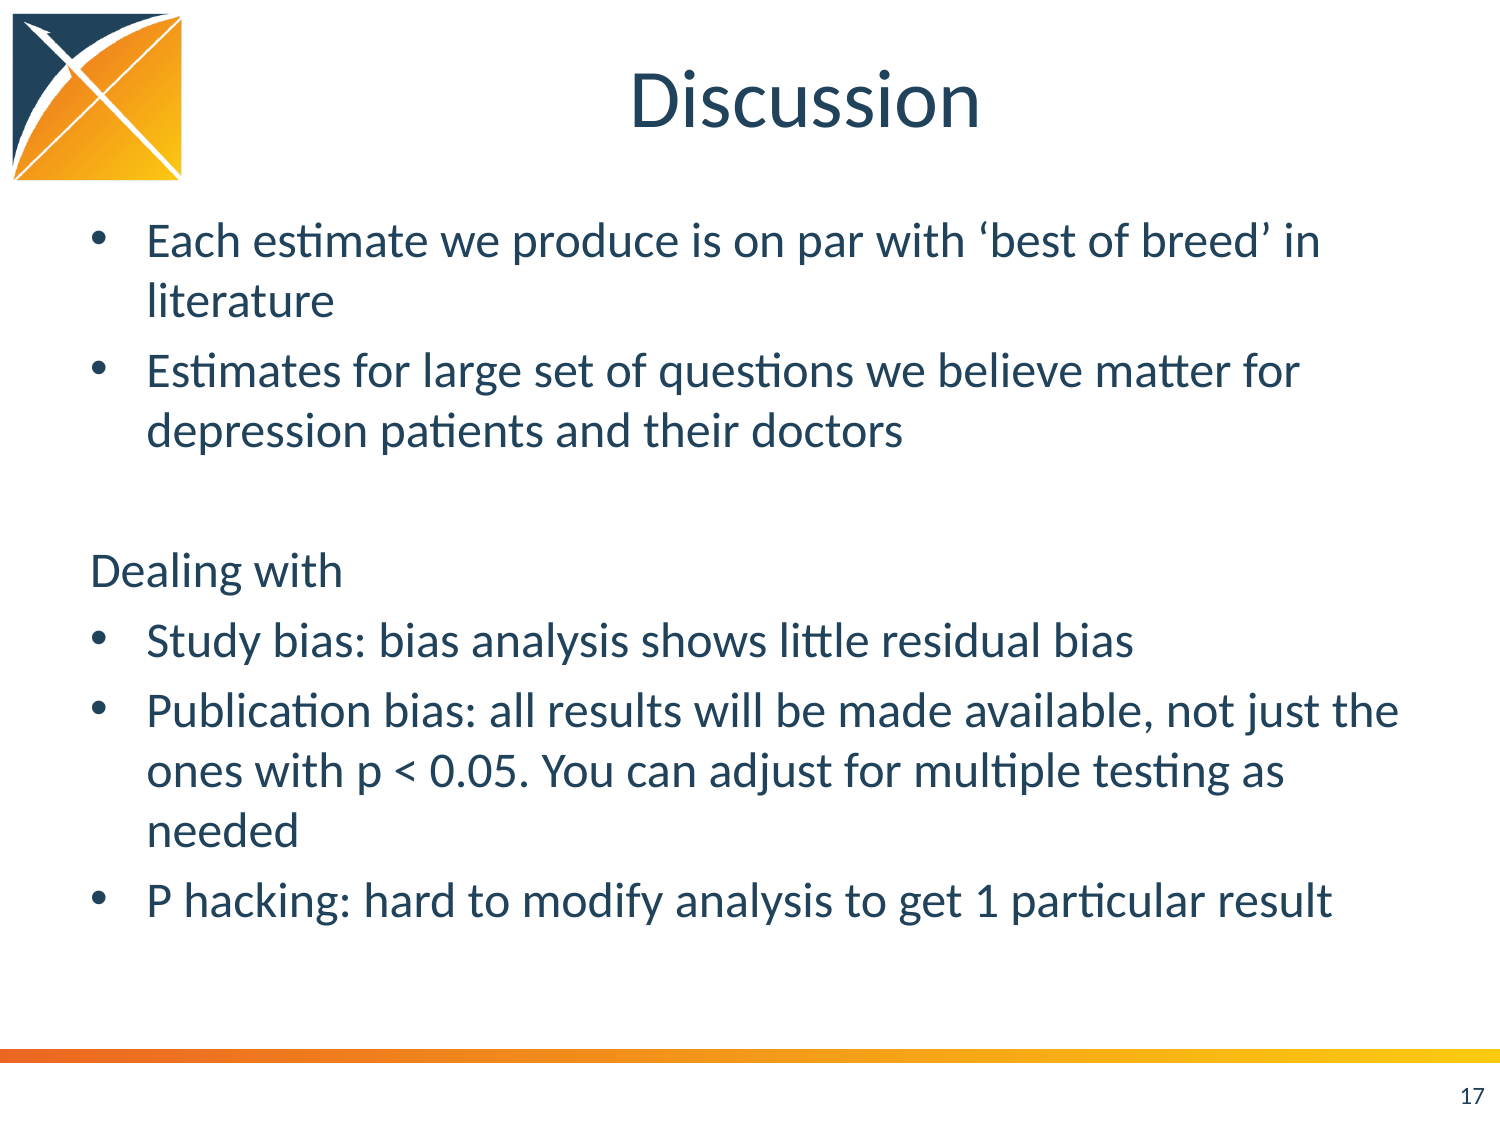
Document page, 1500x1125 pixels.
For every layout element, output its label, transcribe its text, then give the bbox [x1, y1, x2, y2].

list Each estimate we produce is on par with ‘best of breed’ in literature Estimates for large set of questions we believe matter for depression patients and their doctors Dealing with Study bias: bias analysis shows little residual bias Publication bias: all results will be made available, not just the ones with p < 0.05. You can adjust for multiple testing as needed P hacking: hard to modify analysis to get 1 particular result [75, 200, 1425, 1005]
title Discussion [187, 24, 1425, 163]
picture [0, 0, 206, 200]
slide_number 17 [1149, 1065, 1500, 1125]
